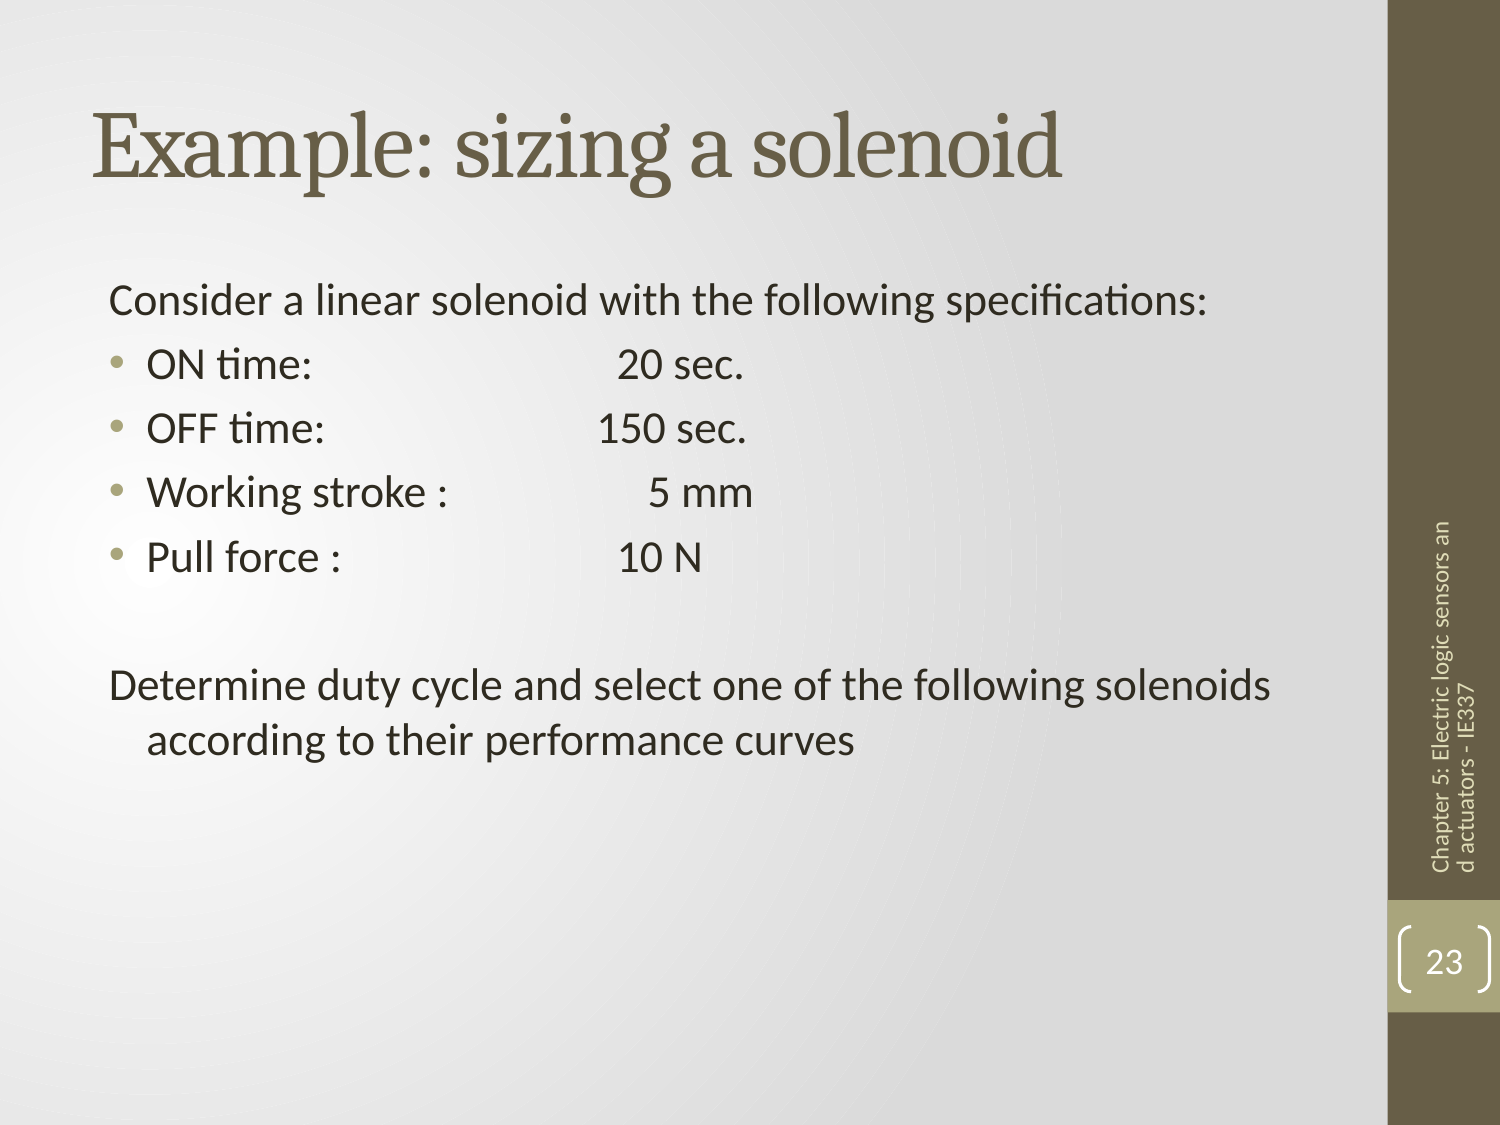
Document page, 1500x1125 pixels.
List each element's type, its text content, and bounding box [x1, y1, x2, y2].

footer Chapter 5: Electric logic sensors and actuators - IE337 [1408, 500, 1469, 889]
title Example: sizing a solenoid [75, 45, 1325, 233]
list Consider a linear solenoid with the following specifications: ON time: 20 sec. OFF time: 150 sec. Working stroke : 5 mm Pull force : 10 N Determine duty cycle and select one of the following solenoids according to their performance curves [75, 262, 1325, 1050]
slide_number 23 [1397, 925, 1492, 994]
